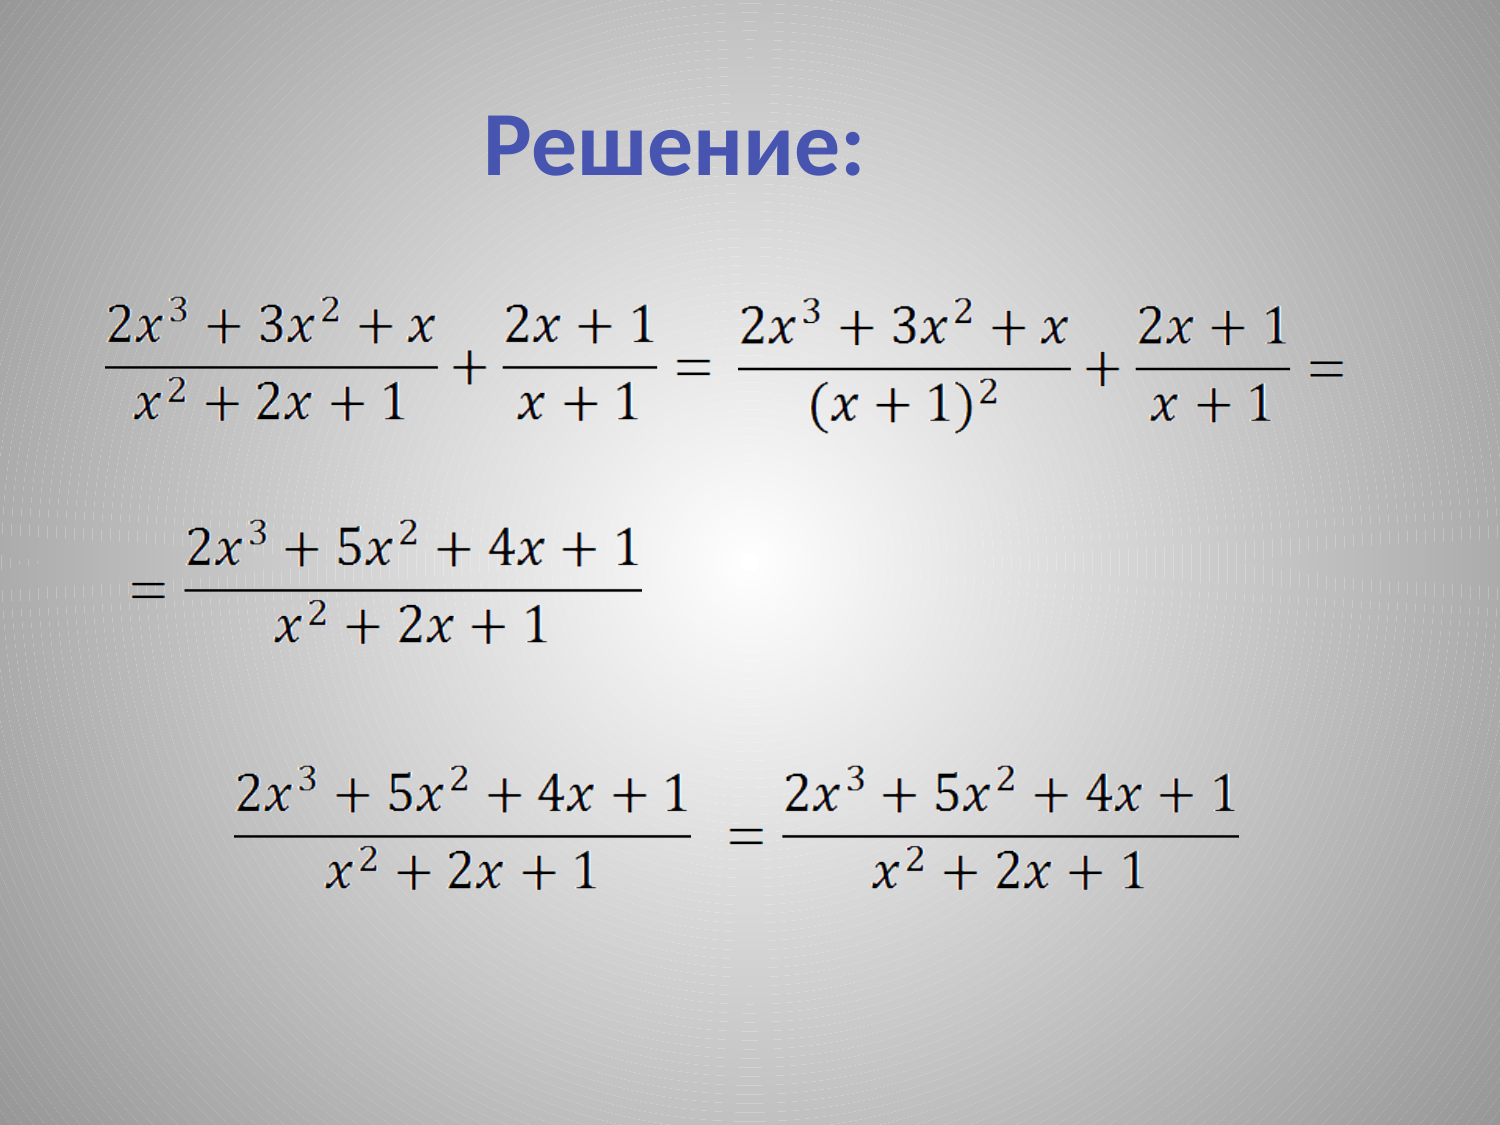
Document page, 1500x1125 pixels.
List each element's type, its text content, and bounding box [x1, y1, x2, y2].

picture [234, 761, 691, 903]
picture [737, 292, 1347, 445]
picture [128, 515, 642, 657]
picture [105, 292, 714, 434]
title Решение: [0, 44, 1351, 233]
picture [726, 761, 1240, 903]
